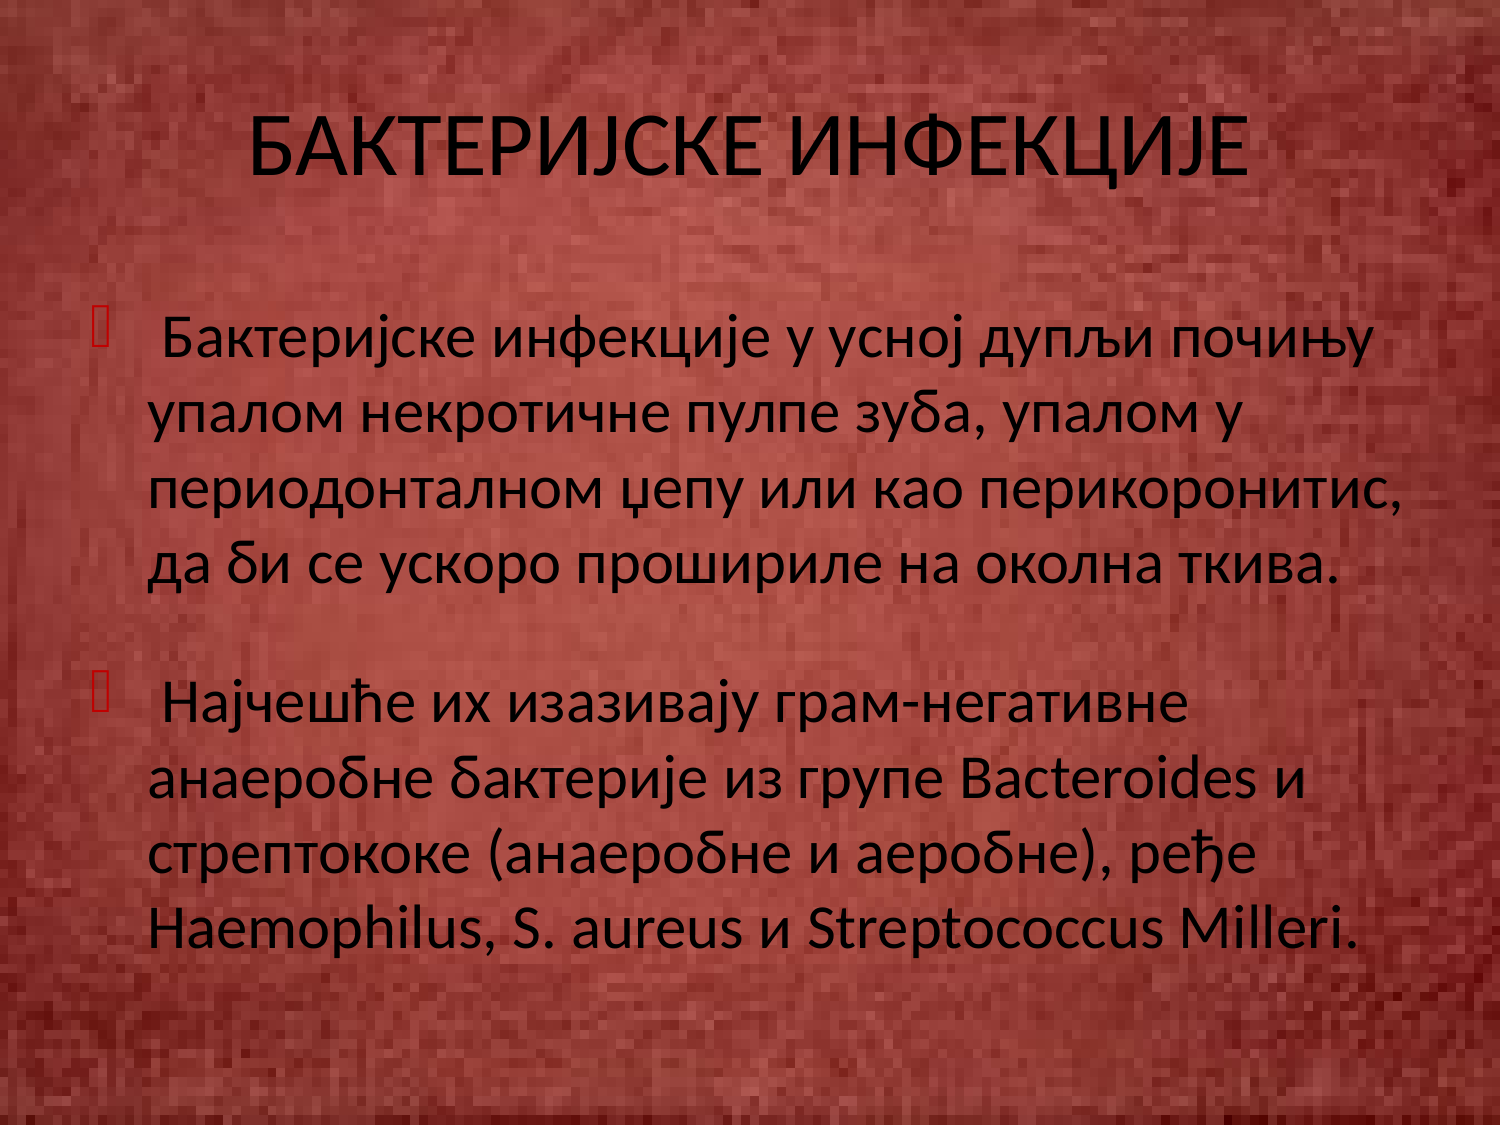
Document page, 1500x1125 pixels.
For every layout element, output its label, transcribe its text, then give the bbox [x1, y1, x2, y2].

title БАКТЕРИЈСКЕ ИНФЕКЦИЈЕ [75, 45, 1425, 233]
picture [0, 0, 1500, 1125]
list Бактеријске инфекције у усној дупљи почињу упалом некротичне пулпе зуба, упалом у периодонталном џепу или као перикоронитис, да би се ускоро прошириле на околна ткива. Најчешће их изазивају грам-негативне анаеробне бактерије из групе Bacteroides и стрептококе (анаеробне и аеробне), ређе Haemophilus, S. aureus и Streptococcus Milleri. [75, 287, 1425, 1030]
